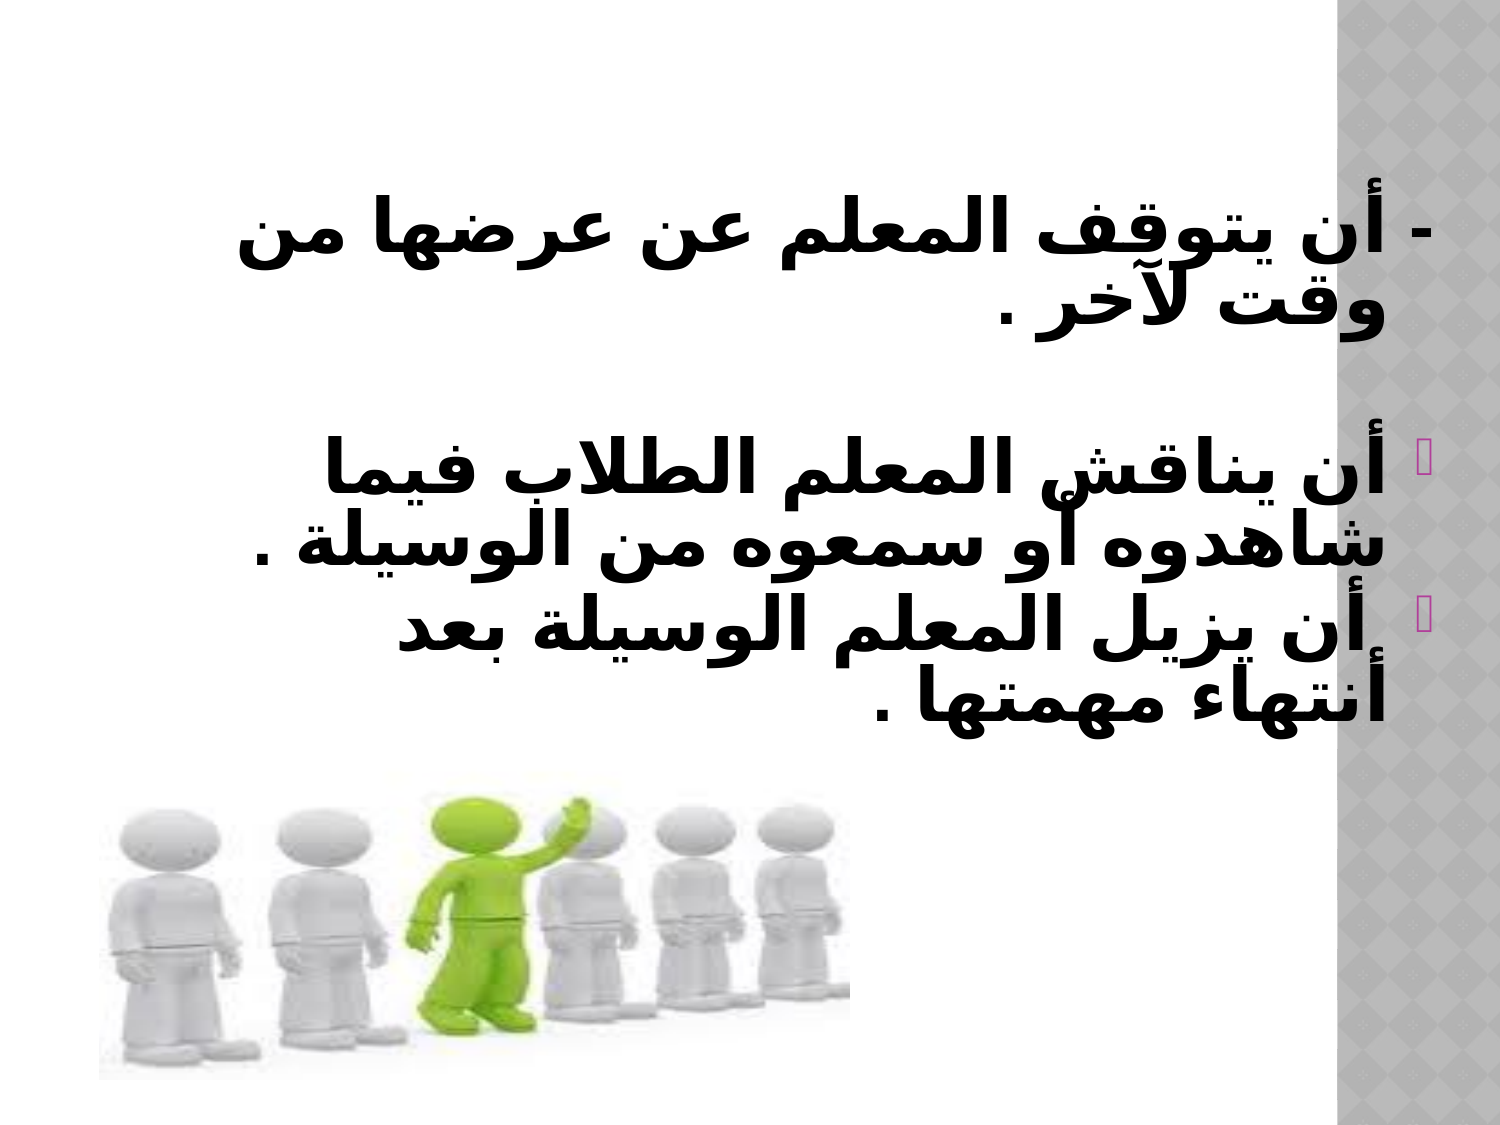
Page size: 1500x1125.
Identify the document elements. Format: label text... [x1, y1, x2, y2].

picture [99, 736, 851, 1080]
list - أن يتوقف المعلم عن عرضها من وقت لآخر . أن يناقش المعلم الطلاب فيما شاهدوه أو سمعوه من الوسيلة . أن يزيل المعلم الوسيلة بعد أنتهاء مهمتها . [187, 187, 1450, 1088]
